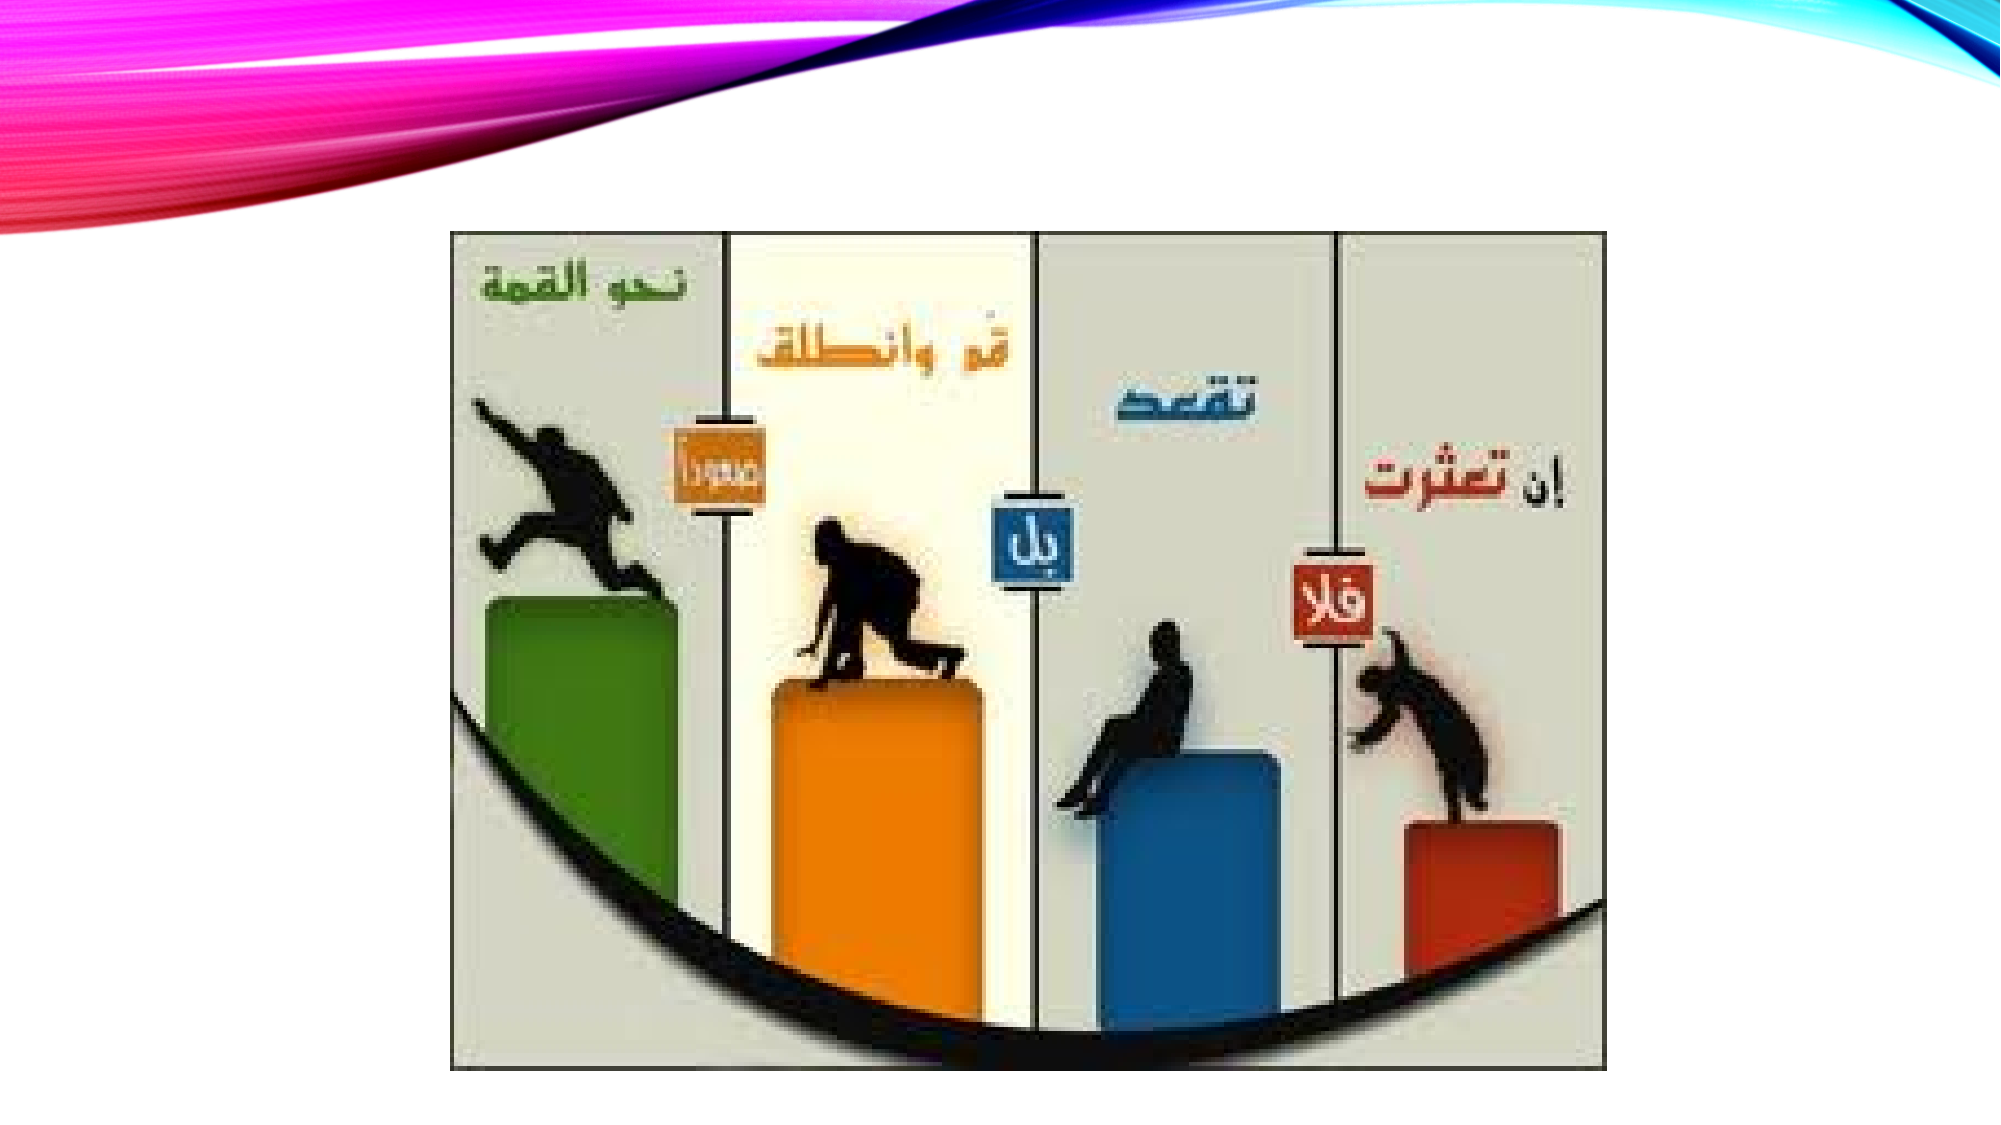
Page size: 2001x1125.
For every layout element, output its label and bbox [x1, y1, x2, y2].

list [449, 231, 1607, 1072]
picture [1910, 0, 2000, 45]
picture [0, 0, 2000, 237]
picture [1890, 0, 2000, 75]
